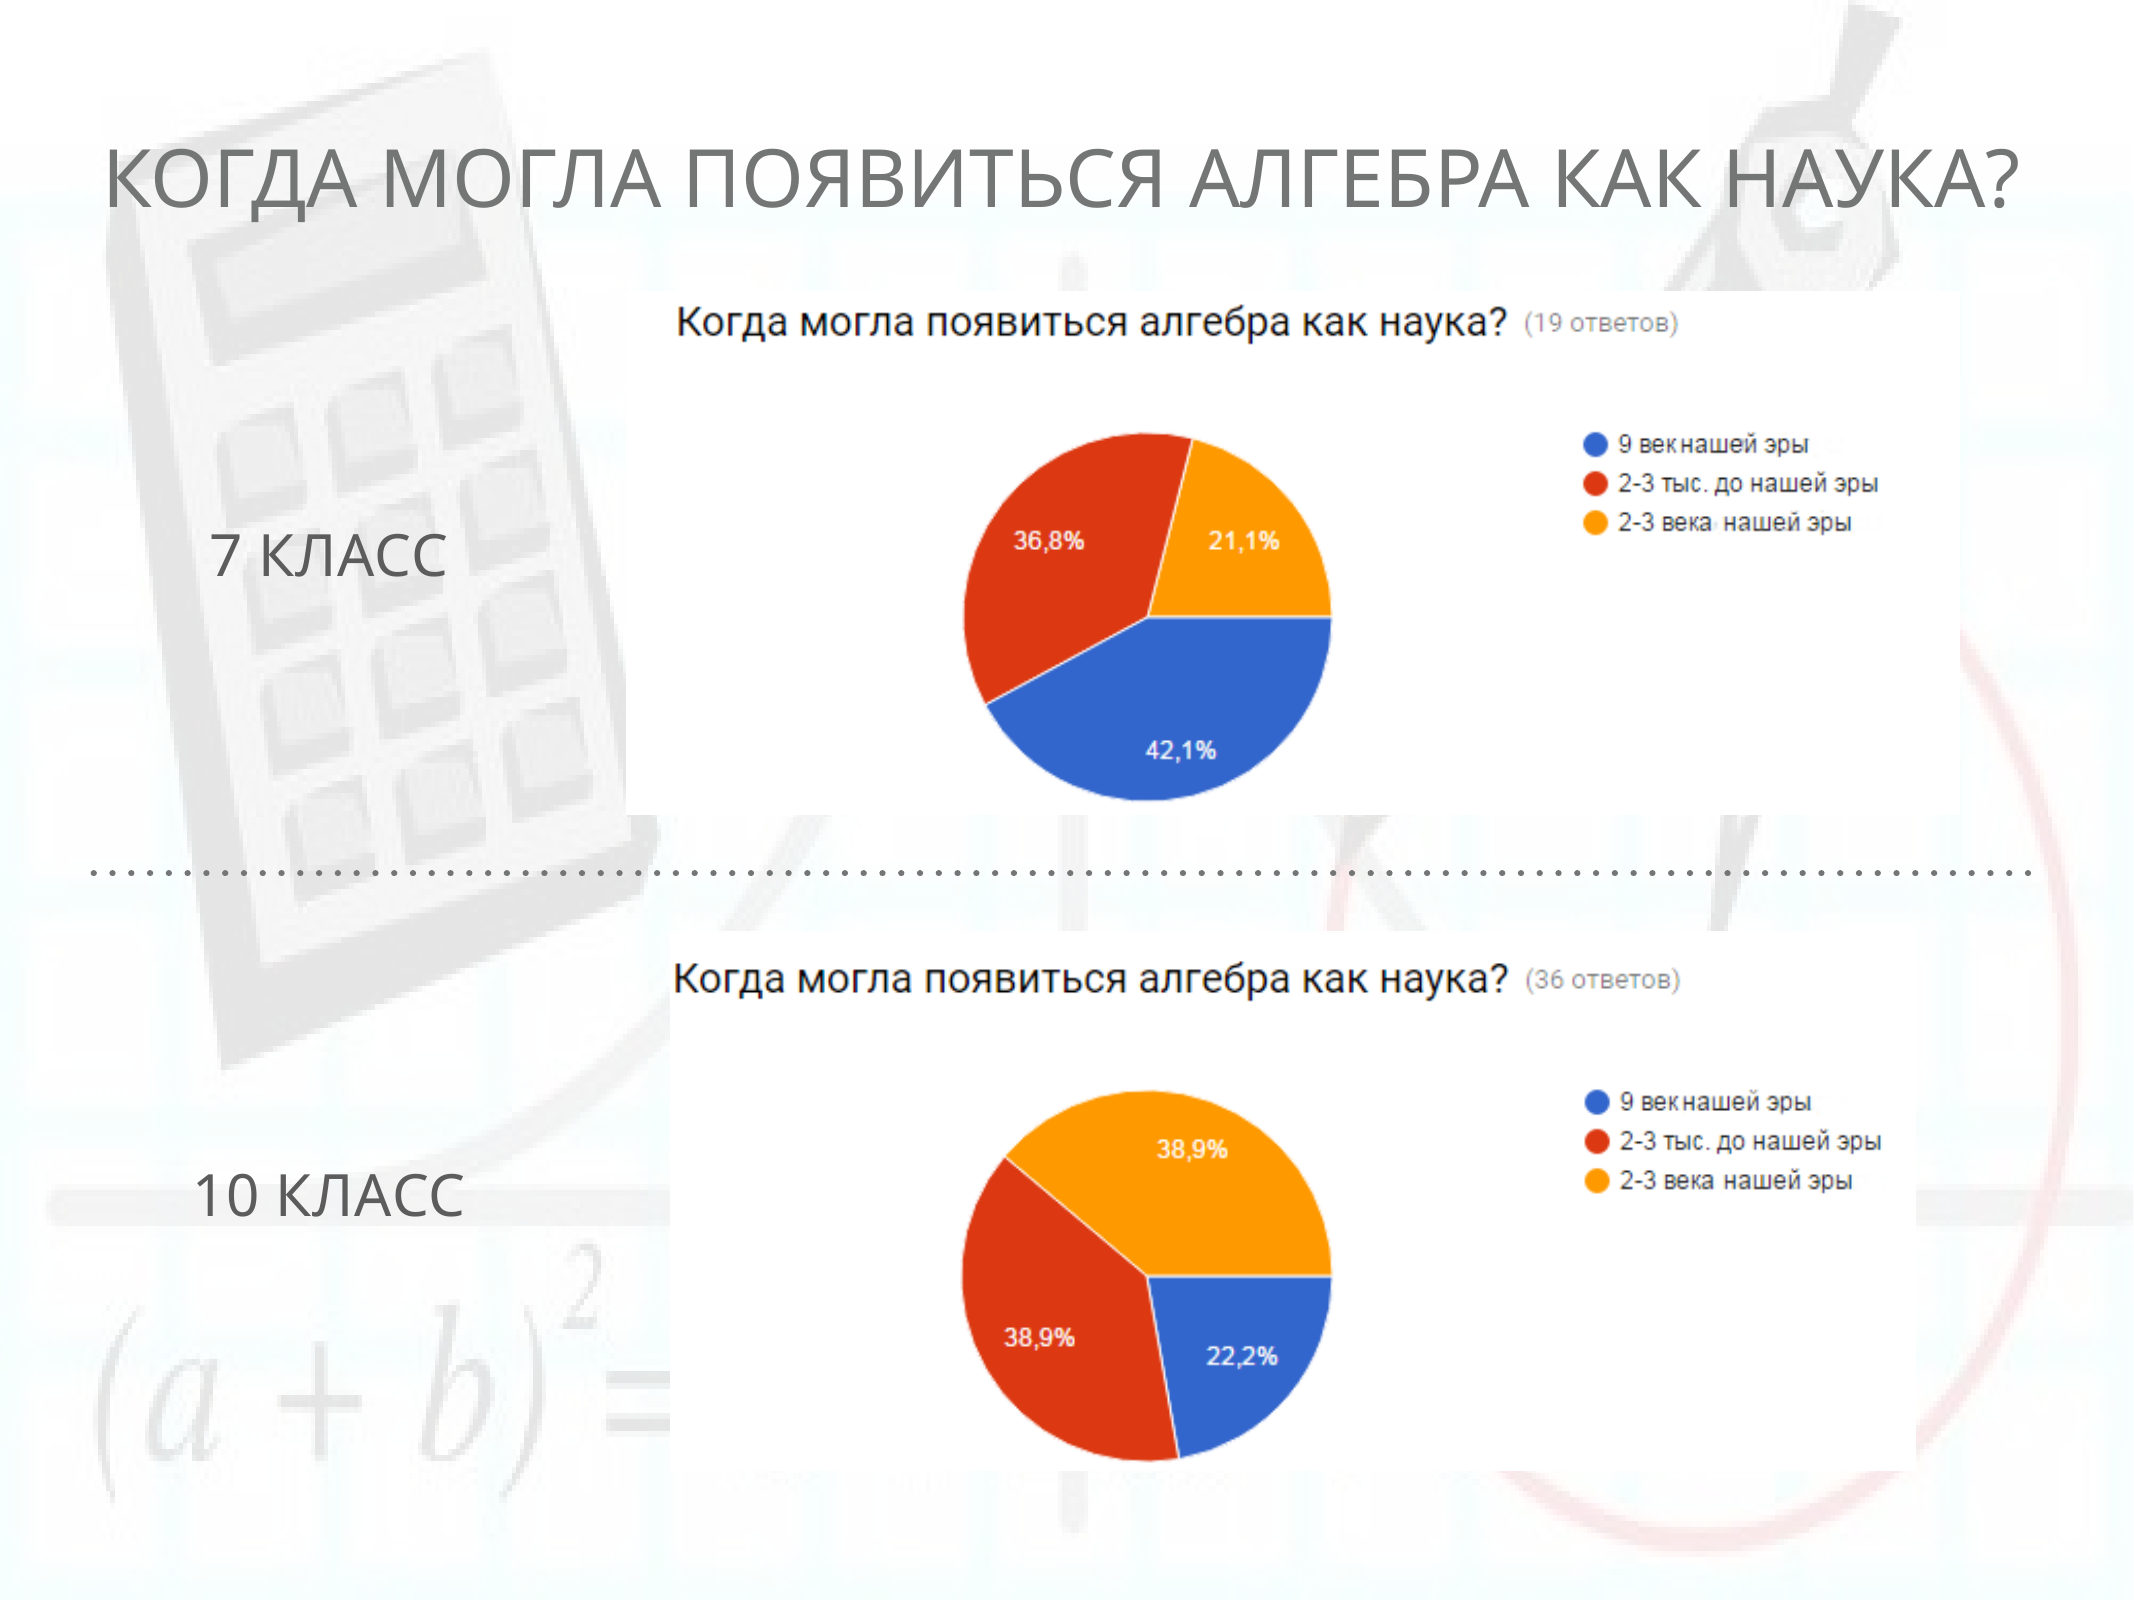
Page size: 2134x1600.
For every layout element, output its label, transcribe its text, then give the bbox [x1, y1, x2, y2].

text_box 10 КЛАСС [184, 1150, 474, 1237]
title когда могла появиться алгебра как наука? [93, 118, 2041, 238]
text_box 7 КЛАСС [201, 509, 457, 597]
picture [670, 931, 1917, 1471]
picture [626, 291, 1960, 816]
